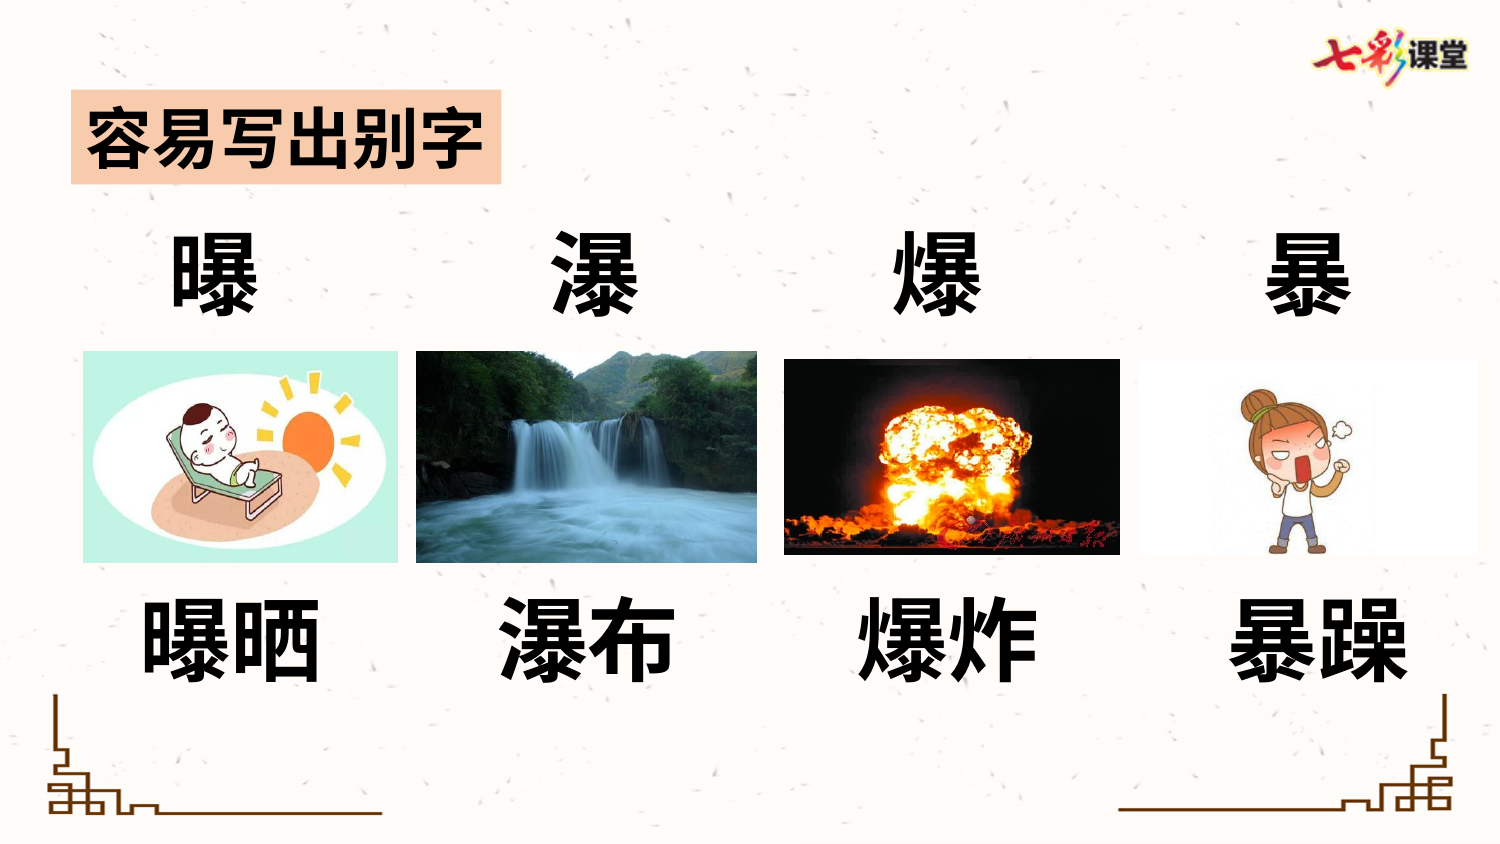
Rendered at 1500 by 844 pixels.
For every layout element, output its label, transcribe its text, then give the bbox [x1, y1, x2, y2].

text_box 瀑 [533, 209, 671, 335]
text_box 暴躁 [1212, 575, 1443, 700]
text_box 曝 [154, 209, 284, 335]
text_box 瀑布 [481, 575, 725, 700]
picture [0, 0, 1500, 844]
text_box 暴 [1248, 209, 1397, 335]
text_box 爆 [876, 209, 1018, 335]
text_box 曝晒 [124, 575, 358, 700]
text_box 爆炸 [841, 575, 1083, 700]
text_box 容易写出别字 [71, 89, 502, 185]
